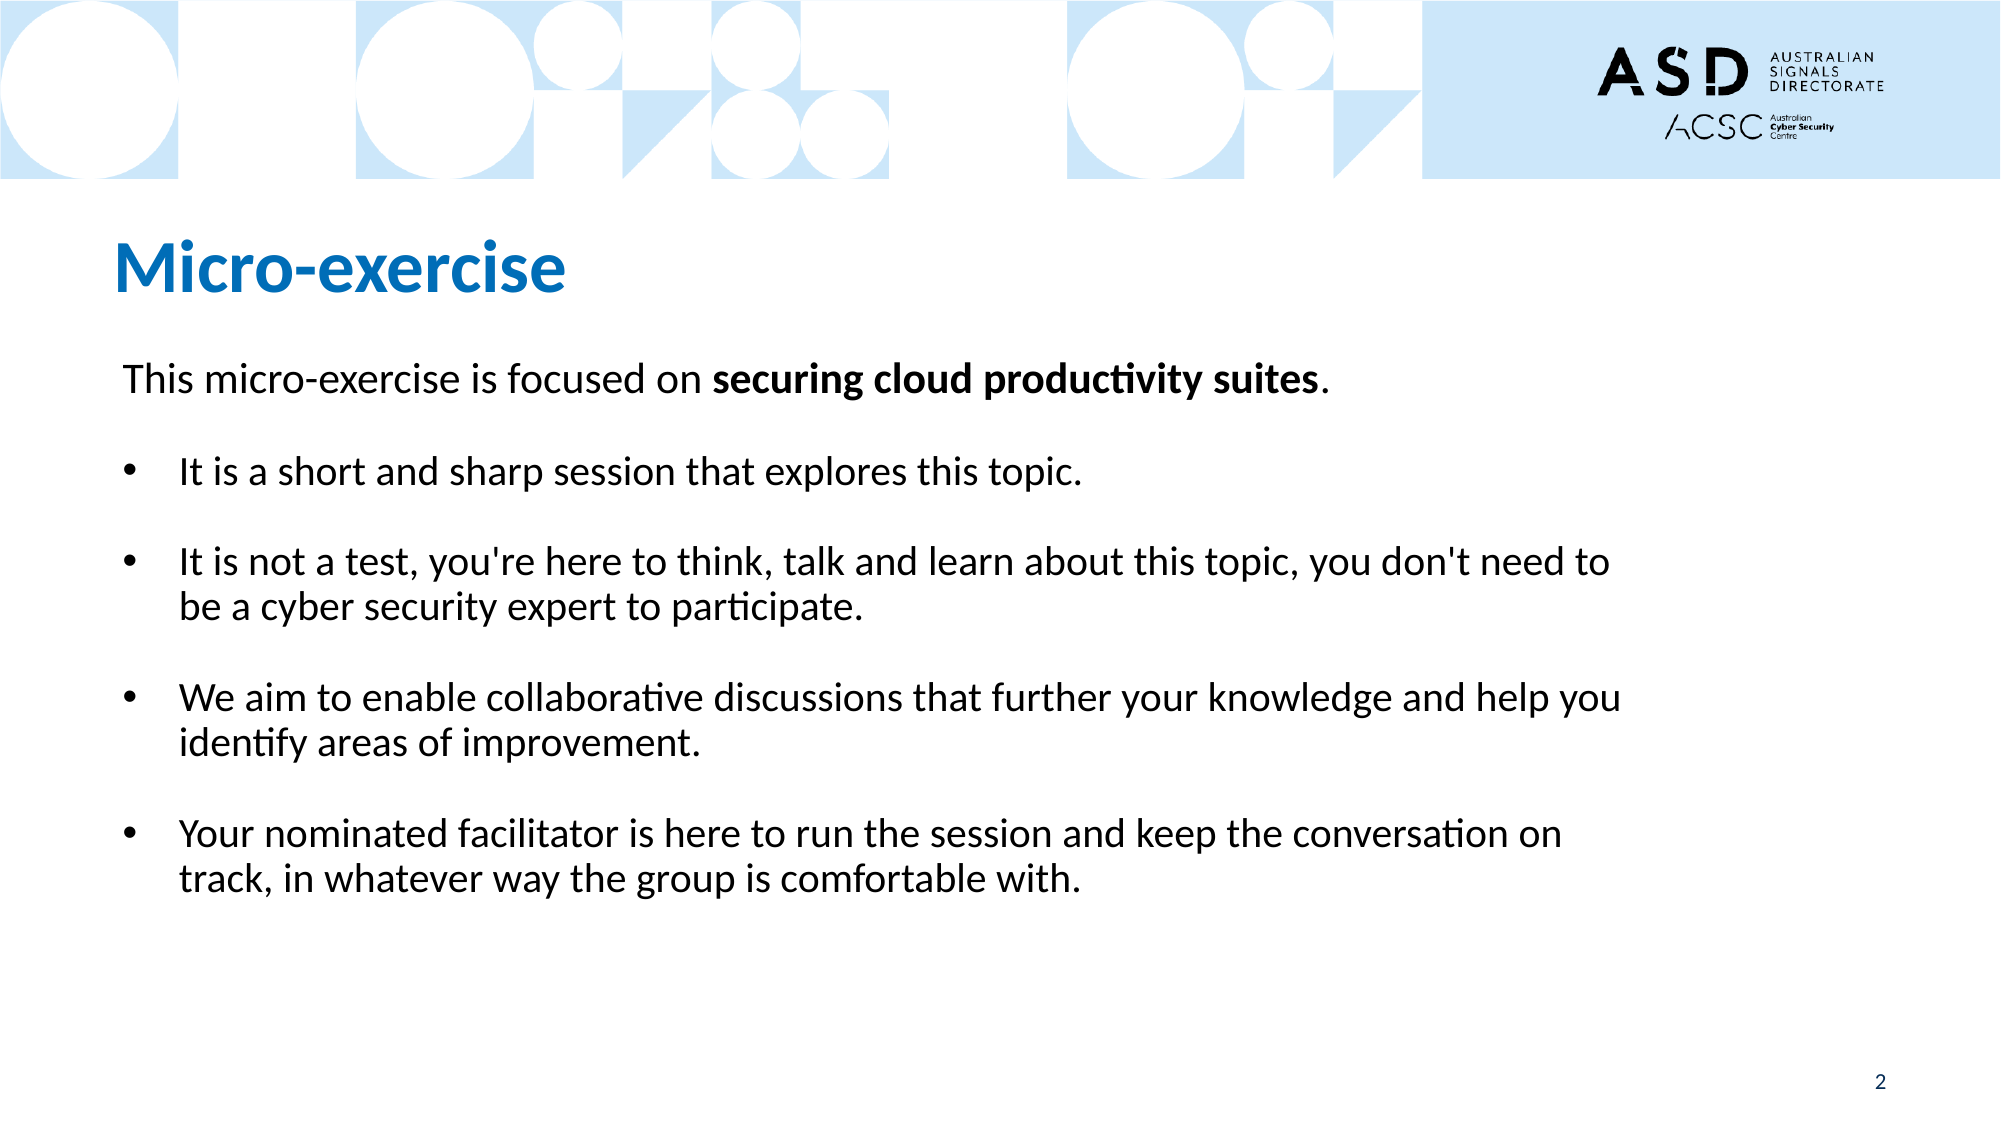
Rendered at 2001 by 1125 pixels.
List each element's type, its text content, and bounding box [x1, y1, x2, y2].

text_box This micro-exercise is focused on securing cloud productivity suites. It is a short and sharp session that explores this topic. It is not a test, you're here to think, talk and learn about this topic, you don't need to be a cyber security expert to participate. We aim to enable collaborative discussions that further your knowledge and help you identify areas of improvement. Your nominated facilitator is here to run the session and keep the conversation on track, in whatever way the group is comfortable with. [107, 348, 1662, 1010]
slide_number 2 [1799, 1050, 1902, 1111]
picture [0, 0, 2001, 179]
text_box Micro-exercise [98, 124, 1373, 411]
